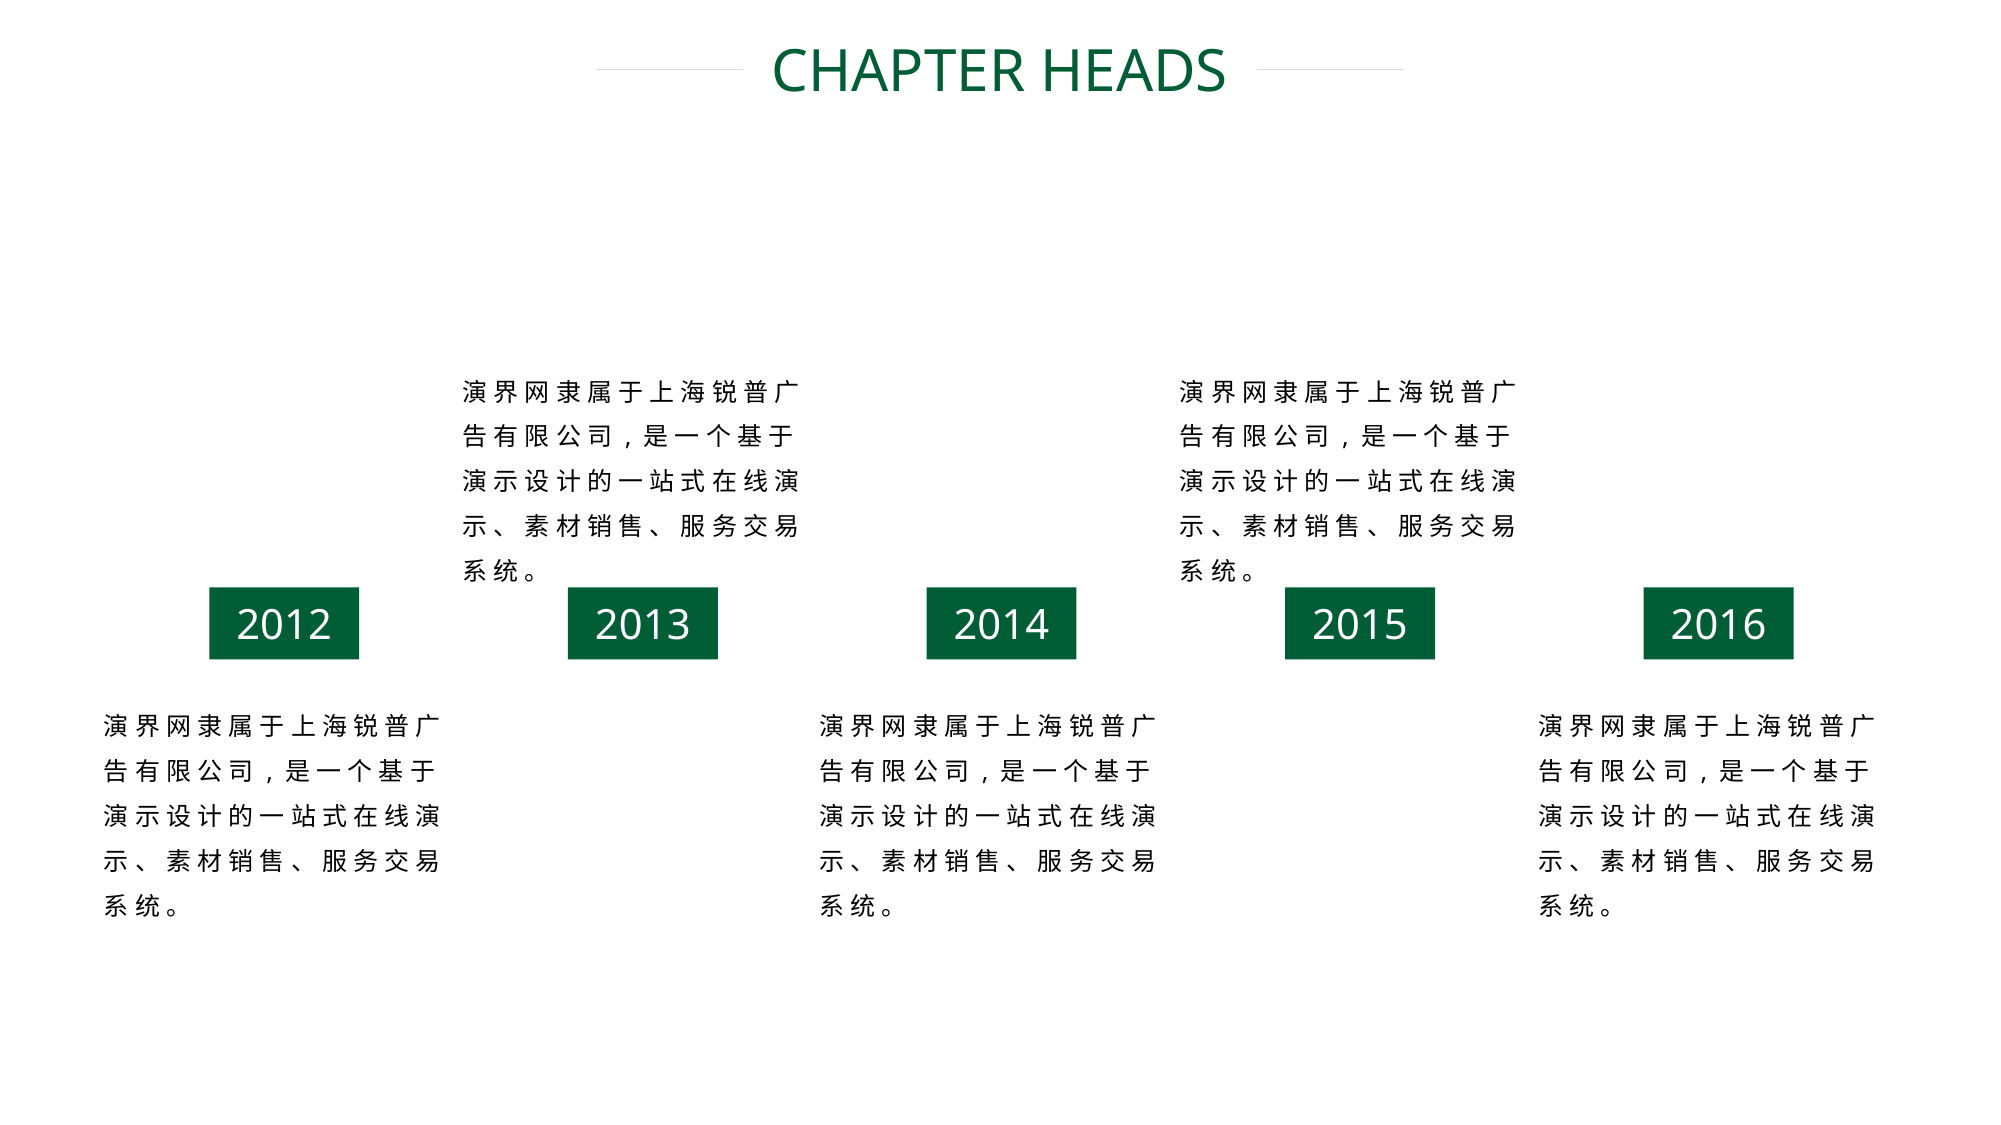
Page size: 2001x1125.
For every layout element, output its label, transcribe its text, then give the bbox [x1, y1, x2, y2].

text_box 演界网隶属于上海锐普广告有限公司,是一个基于演示设计的一站式在线演示、素材销售、服务交易系统。 [1165, 353, 1556, 593]
text_box 演界网隶属于上海锐普广告有限公司,是一个基于演示设计的一站式在线演示、素材销售、服务交易系统。 [804, 688, 1196, 928]
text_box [595, 26, 1405, 112]
text_box 演界网隶属于上海锐普广告有限公司,是一个基于演示设计的一站式在线演示、素材销售、服务交易系统。 [89, 688, 480, 928]
text_box 2015 [1284, 593, 1436, 660]
text_box 2012 [208, 586, 360, 660]
text_box 2013 [567, 593, 719, 660]
text_box 2016 [1643, 586, 1795, 660]
text_box 2014 [925, 586, 1077, 660]
text_box 演界网隶属于上海锐普广告有限公司,是一个基于演示设计的一站式在线演示、素材销售、服务交易系统。 [447, 353, 839, 593]
text_box 演界网隶属于上海锐普广告有限公司,是一个基于演示设计的一站式在线演示、素材销售、服务交易系统。 [1523, 688, 1914, 928]
